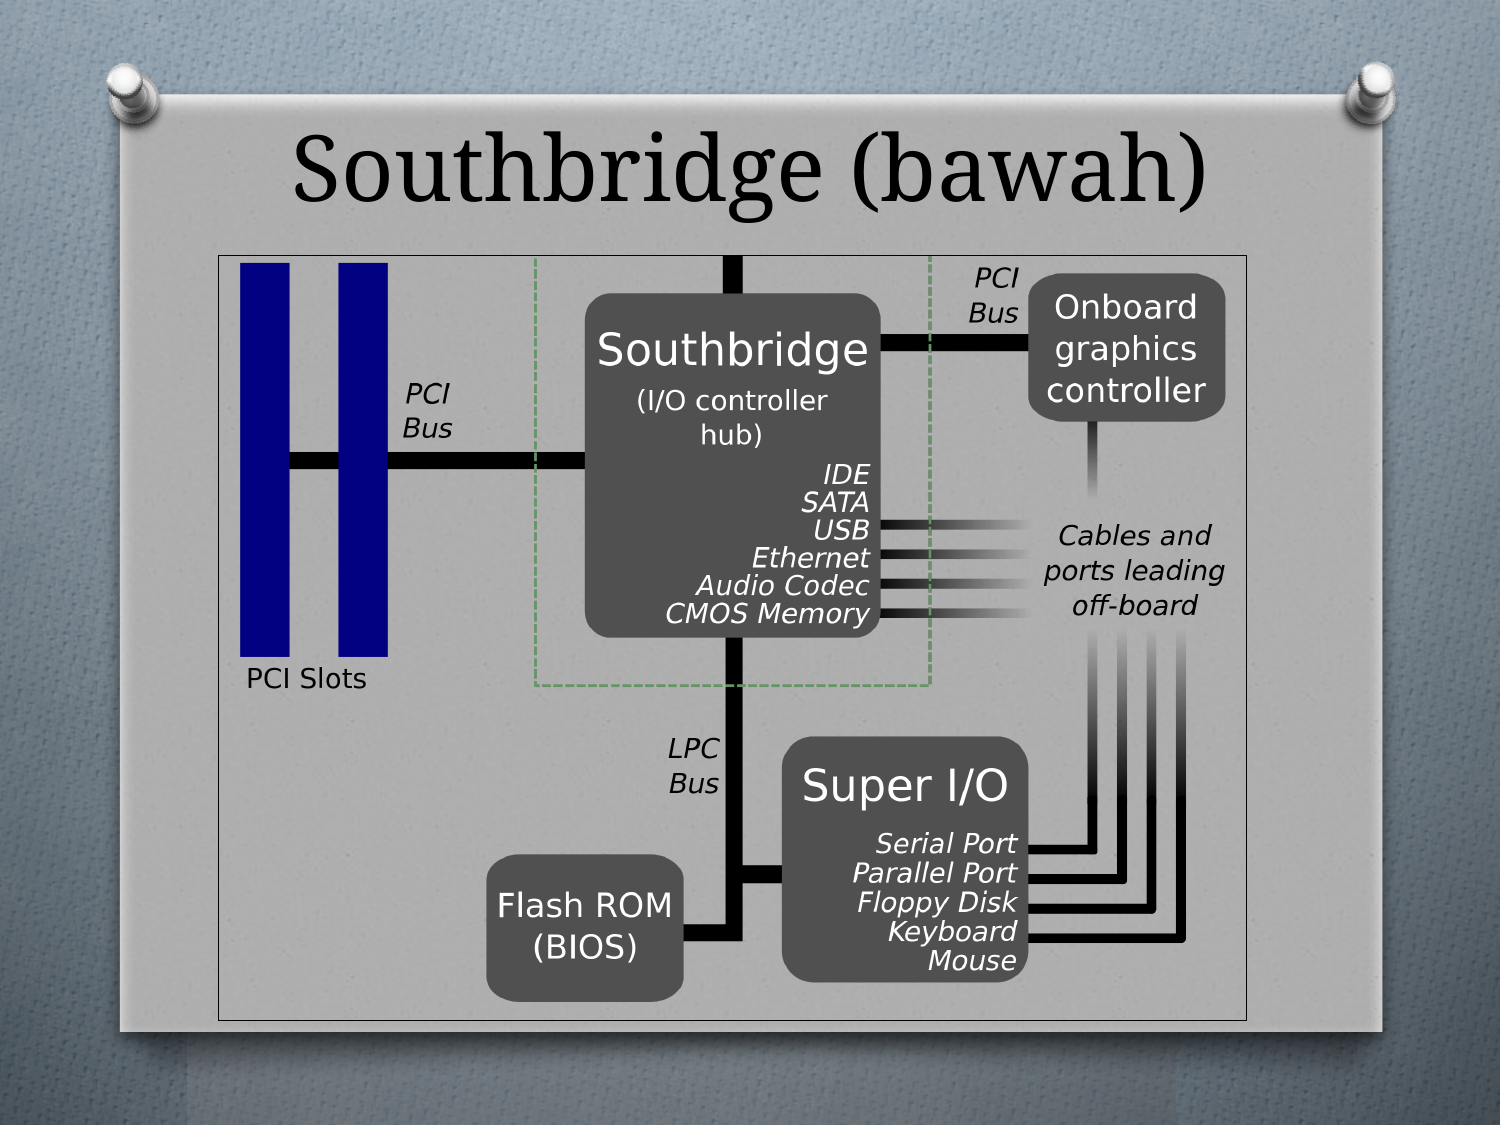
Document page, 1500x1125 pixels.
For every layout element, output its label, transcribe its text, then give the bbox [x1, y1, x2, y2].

picture [218, 255, 1247, 1021]
title Southbridge (bawah) [179, 86, 1323, 244]
picture [1317, 35, 1439, 156]
picture [75, 29, 198, 153]
